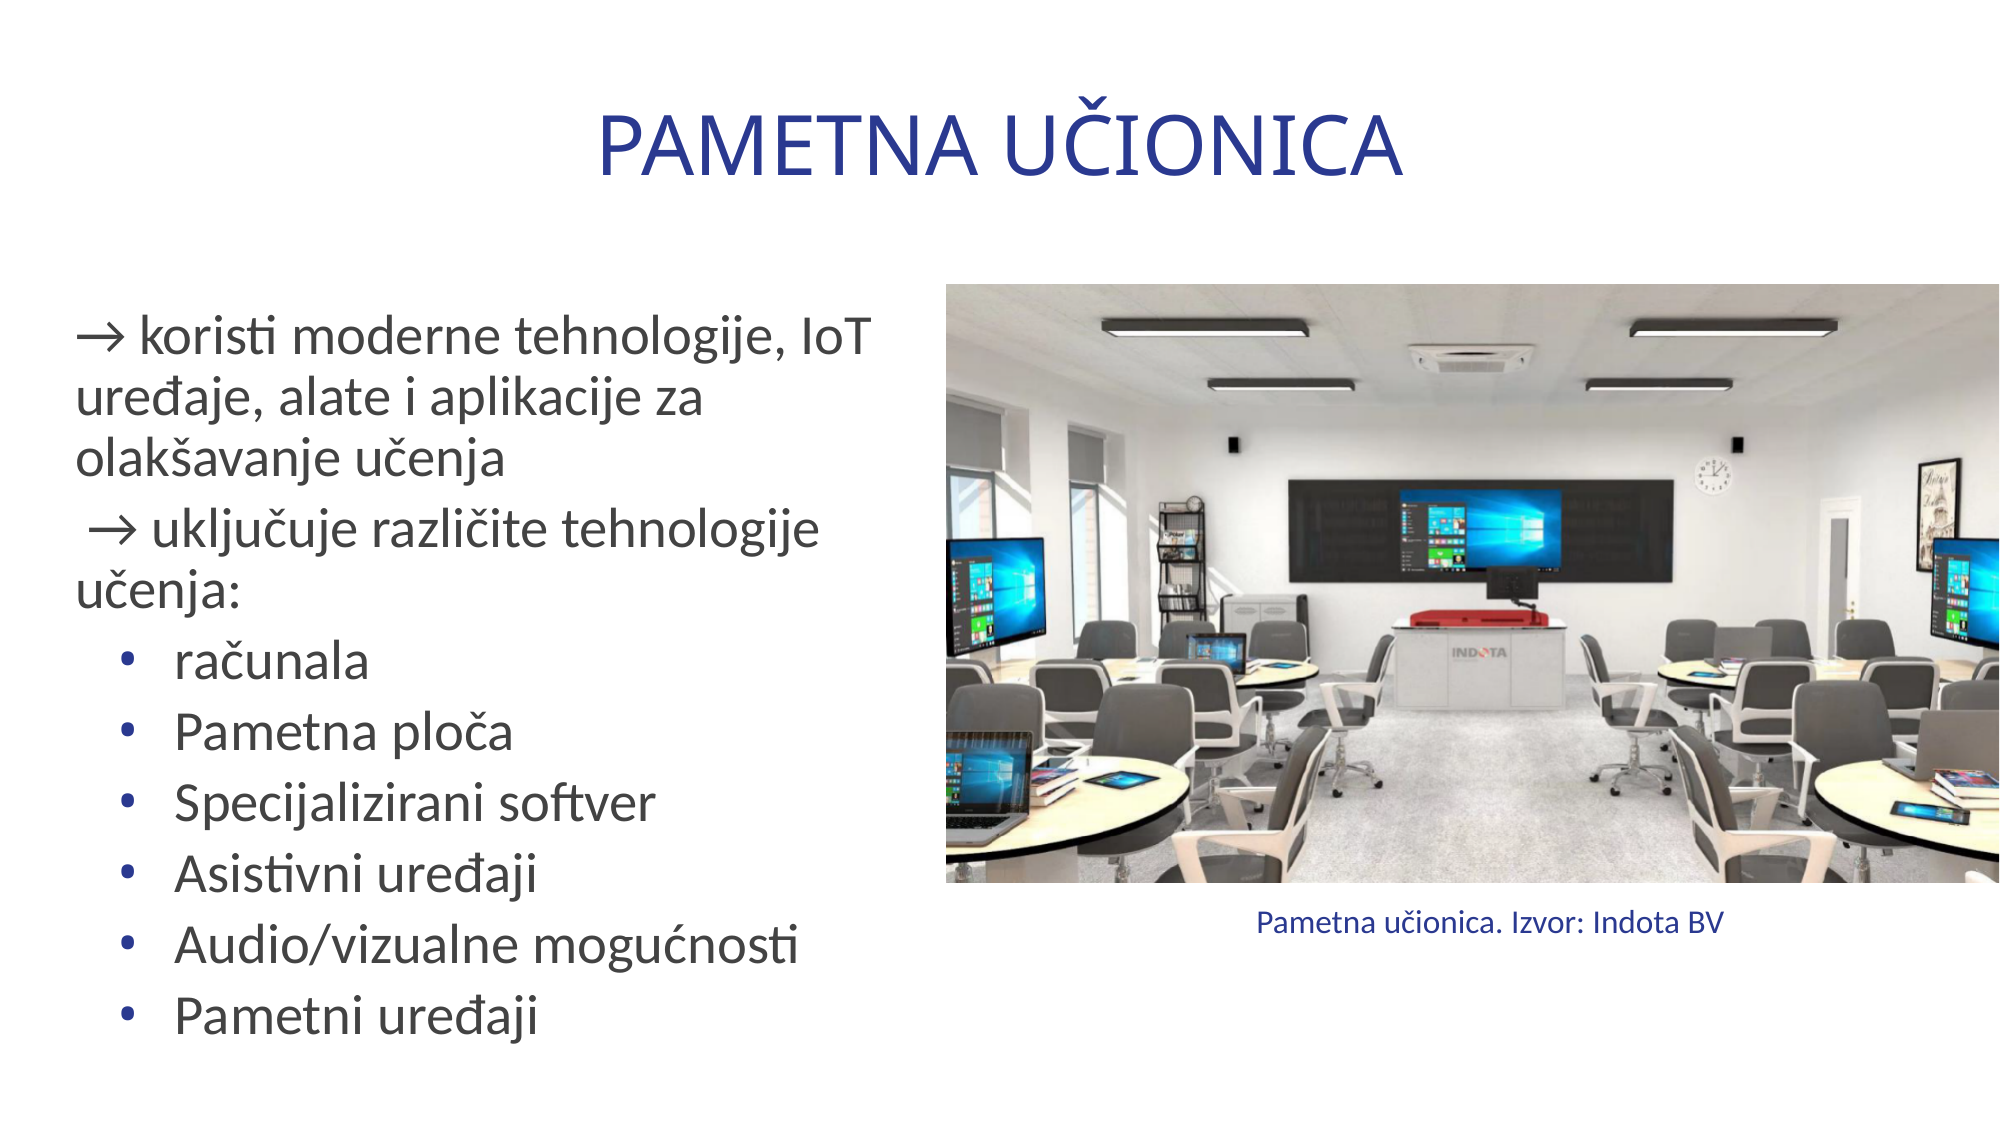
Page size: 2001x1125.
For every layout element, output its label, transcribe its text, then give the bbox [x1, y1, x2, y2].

text_box Pametna učionica. Izvor: Indota BV [1241, 893, 1923, 948]
list → koristi moderne tehnologije, IoT uređaje, alate i aplikacije za olakšavanje učenja → uključuje različite tehnologije učenja: računala Pametna ploča Specijalizirani softver Asistivni uređaji Audio/vizualne mogućnosti Pametni uređaji [31, 298, 947, 1059]
title PAMETNA UČIONICA [137, 40, 1863, 258]
picture [945, 284, 2000, 884]
